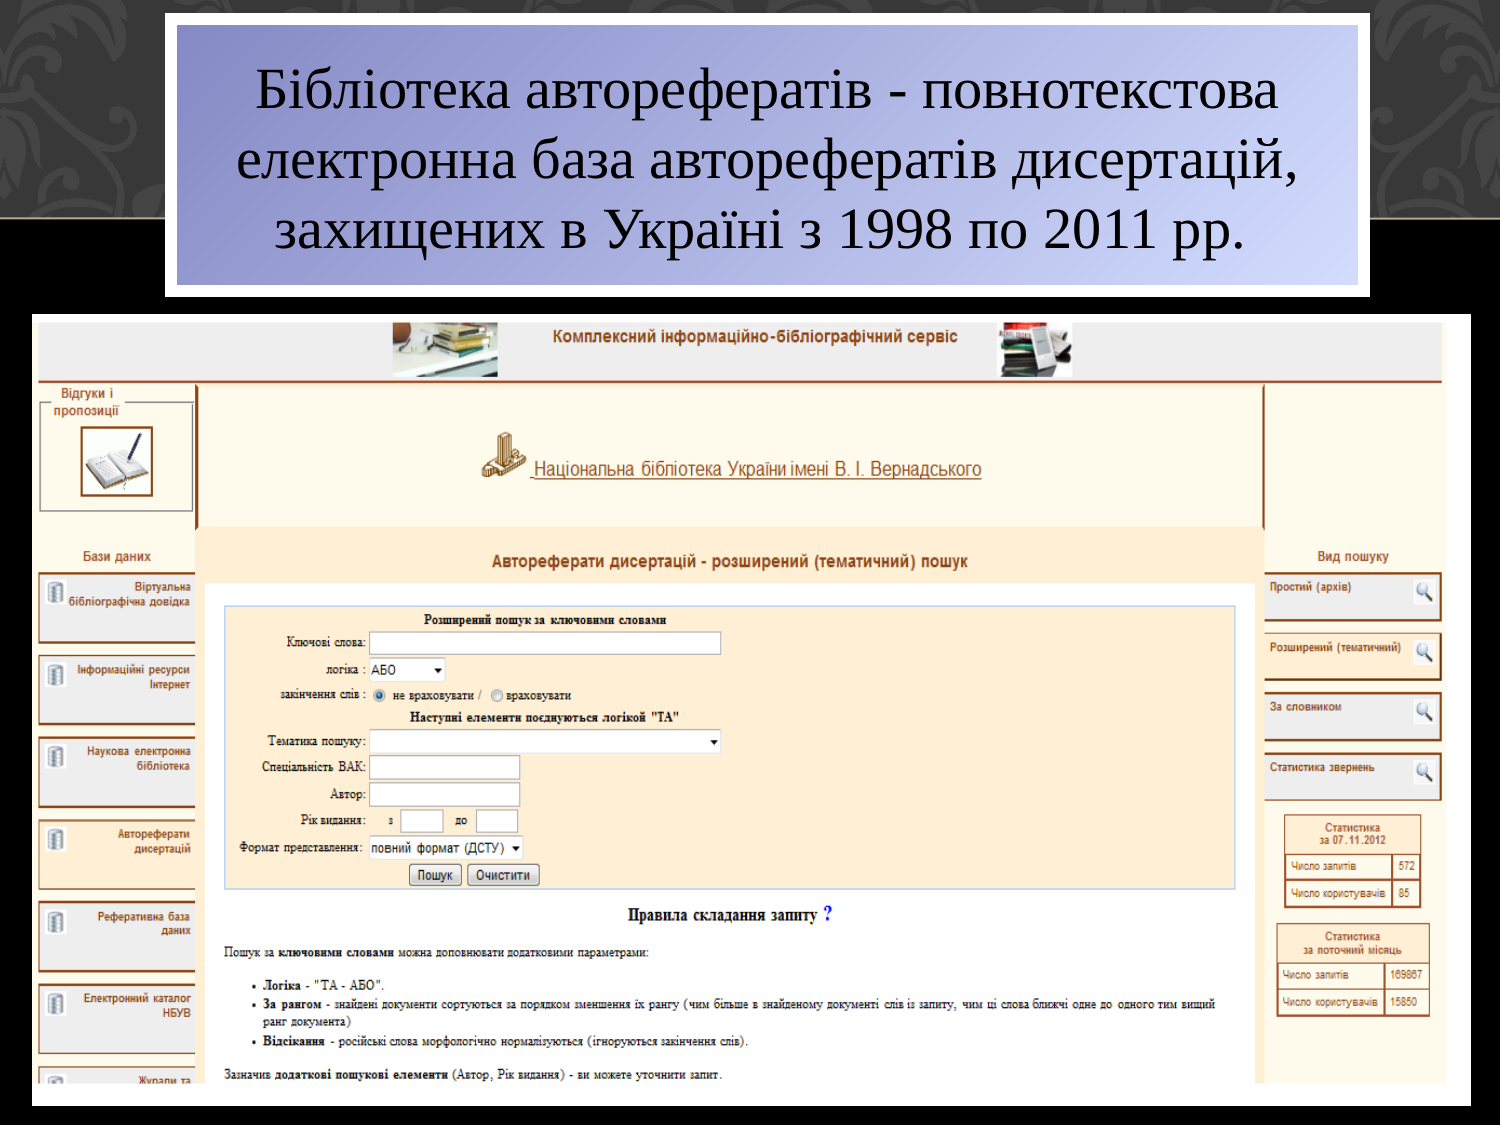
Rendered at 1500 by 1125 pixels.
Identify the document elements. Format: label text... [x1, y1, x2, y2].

title Бібліотека авторефератів - повнотекстова електронна база авторефератів дисертацій, захищених в Україні з 1998 по 2011 рр. [165, 13, 1370, 297]
picture [32, 314, 1471, 1107]
